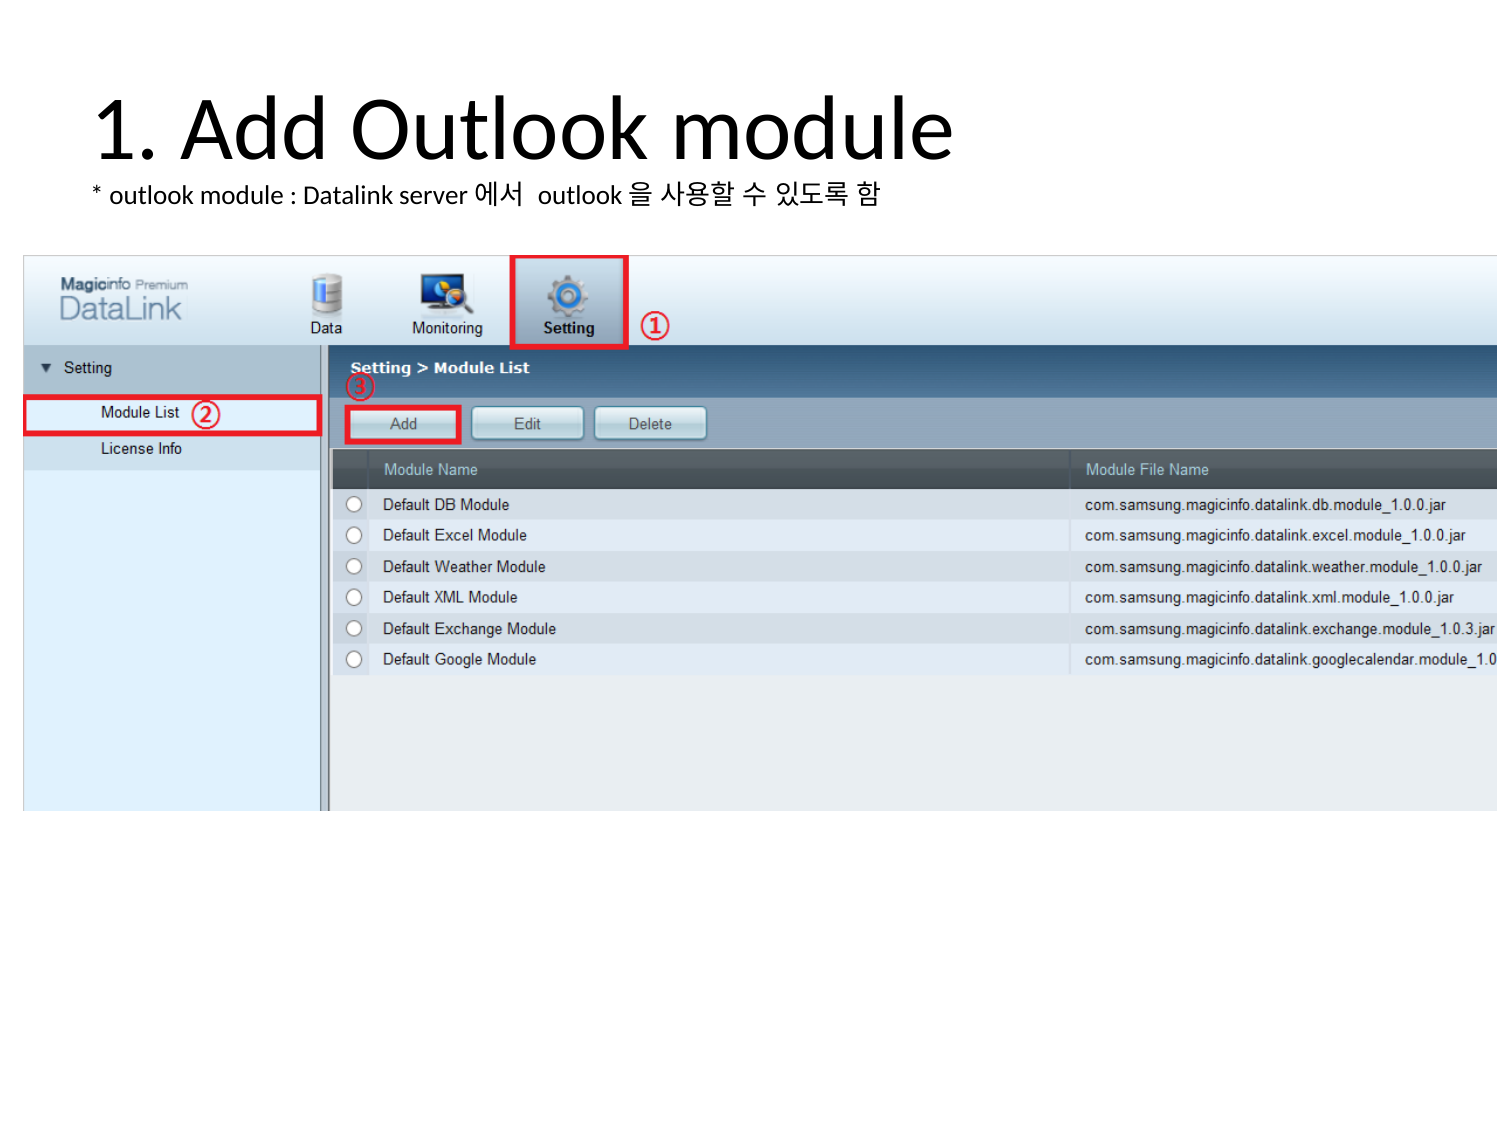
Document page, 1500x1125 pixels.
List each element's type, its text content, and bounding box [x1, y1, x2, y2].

picture [23, 255, 1497, 811]
title 1. Add Outlook module * outlook module : Datalink server에서 outlook을 사용할 수 있도록 함 [75, 45, 1425, 233]
